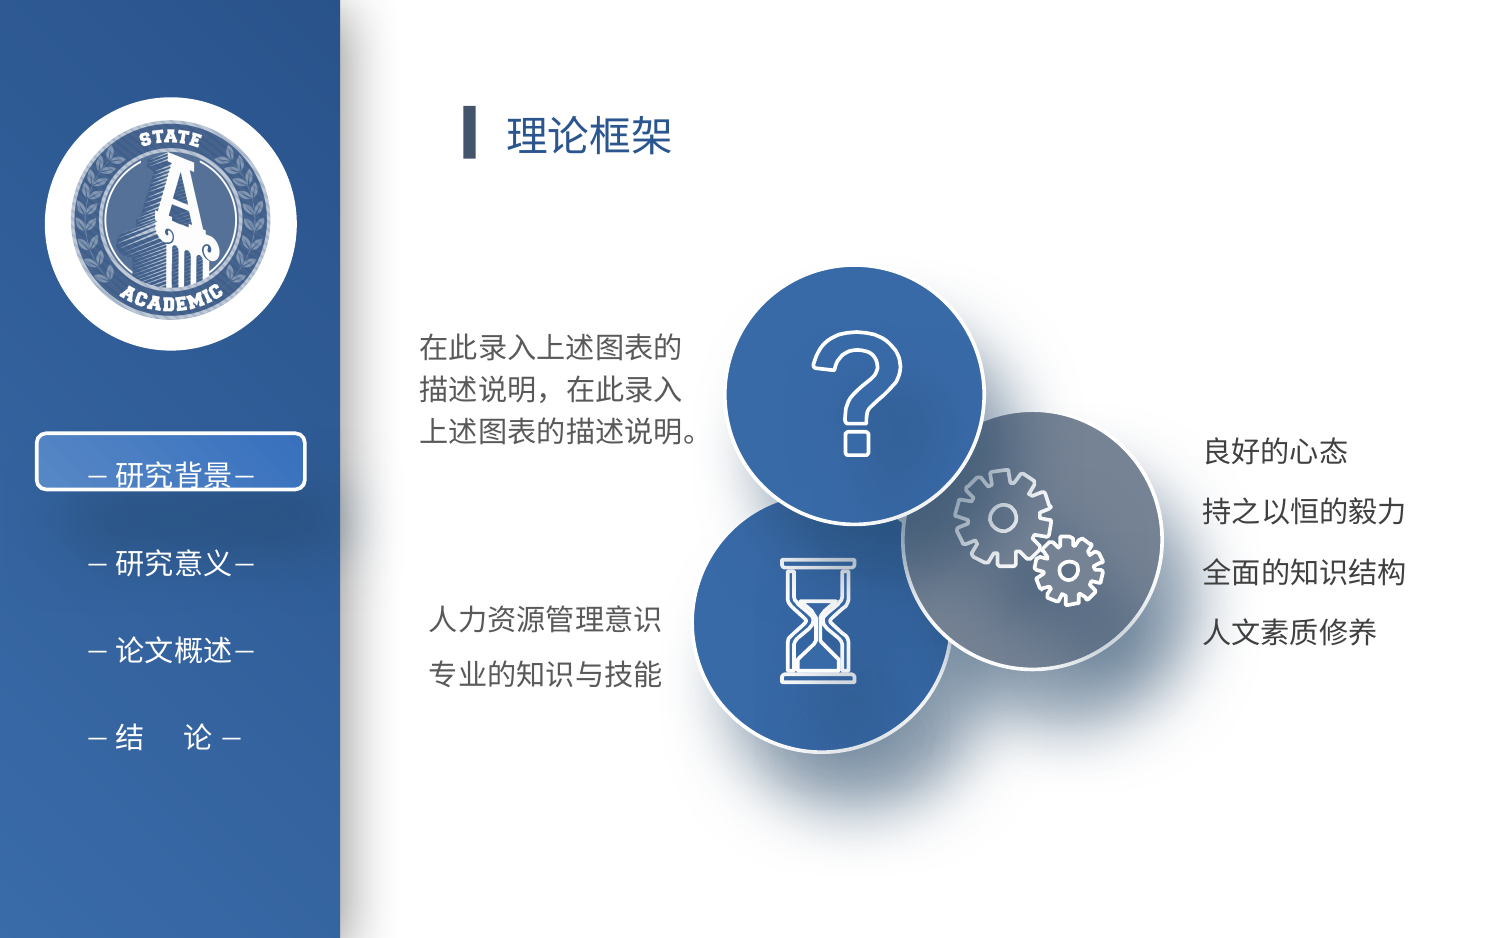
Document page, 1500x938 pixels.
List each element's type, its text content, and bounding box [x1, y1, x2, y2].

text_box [0, 0, 341, 938]
text_box 在此录入上述图表的描述说明，在此录入上述图表的描述说明。 [405, 315, 719, 431]
text_box 良好的心态 [1187, 425, 1364, 476]
text_box 人文素质修养 [1187, 607, 1393, 657]
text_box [691, 492, 952, 753]
text_box 理论框架 [491, 102, 689, 168]
text_box [461, 104, 478, 161]
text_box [902, 409, 1163, 670]
text_box 持之以恒的毅力 [1187, 486, 1423, 536]
text_box 专业的知识与技能 [414, 641, 678, 699]
text_box 人力资源管理意识 [414, 586, 678, 641]
text_box 全面的知识结构 [1187, 546, 1423, 597]
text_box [724, 264, 985, 525]
